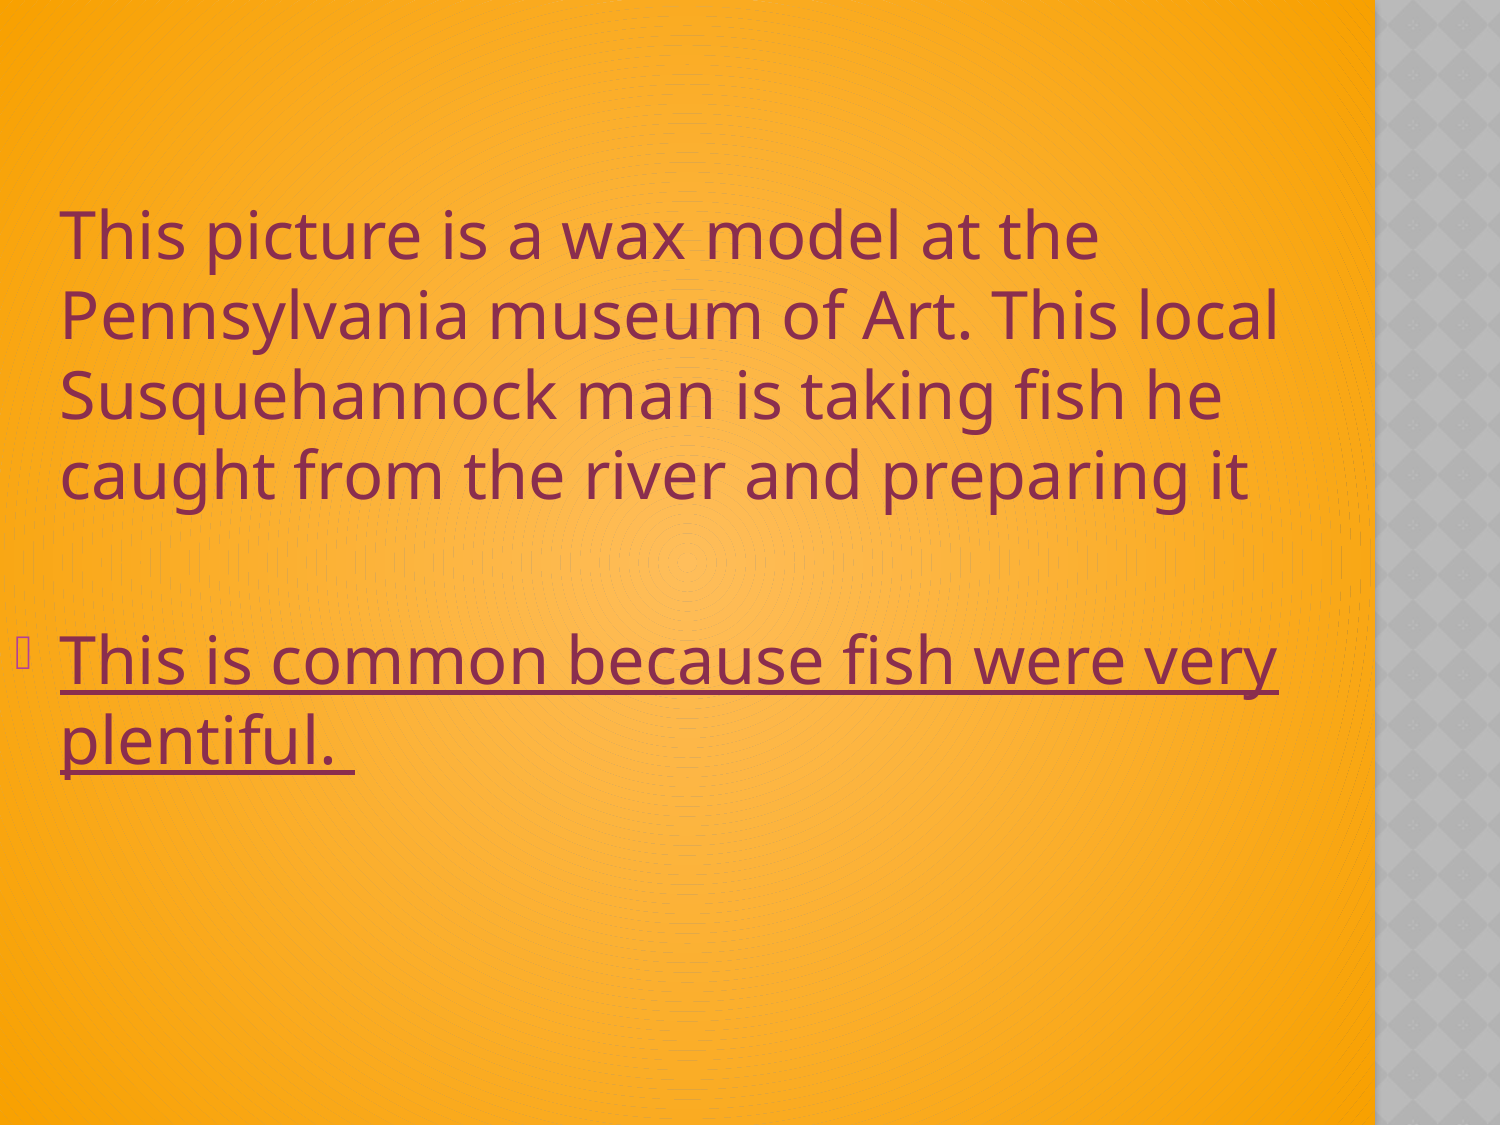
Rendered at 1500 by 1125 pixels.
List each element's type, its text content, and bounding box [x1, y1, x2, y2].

list This picture is a wax model at the Pennsylvania museum of Art. This local Susquehannock man is taking fish he caught from the river and preparing it This is common because fish were very plentiful. [0, 0, 1375, 1125]
